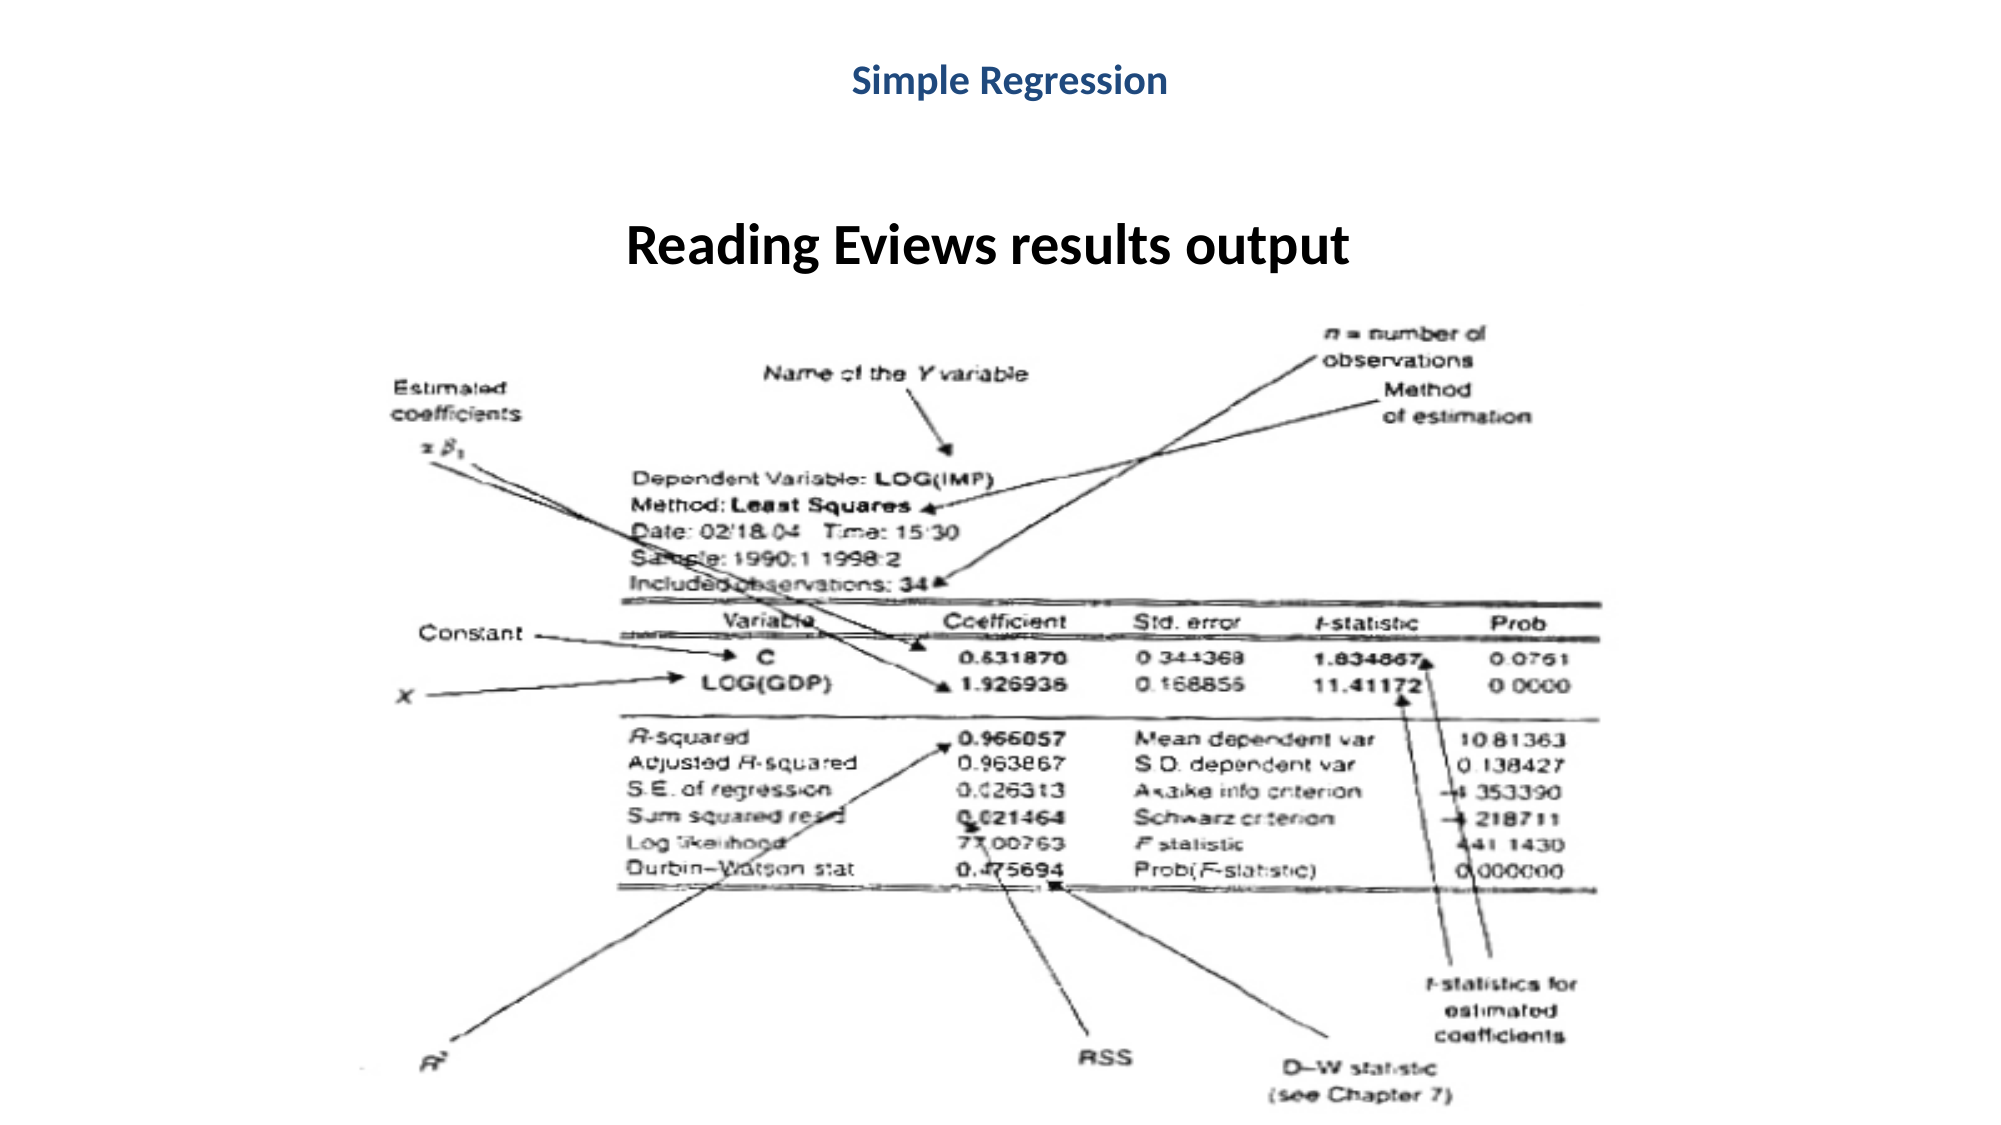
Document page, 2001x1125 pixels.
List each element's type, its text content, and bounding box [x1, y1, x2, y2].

title Reading Eviews results output [338, 175, 1639, 306]
picture [343, 304, 1669, 1114]
text_box Simple Regression [335, 45, 1686, 161]
